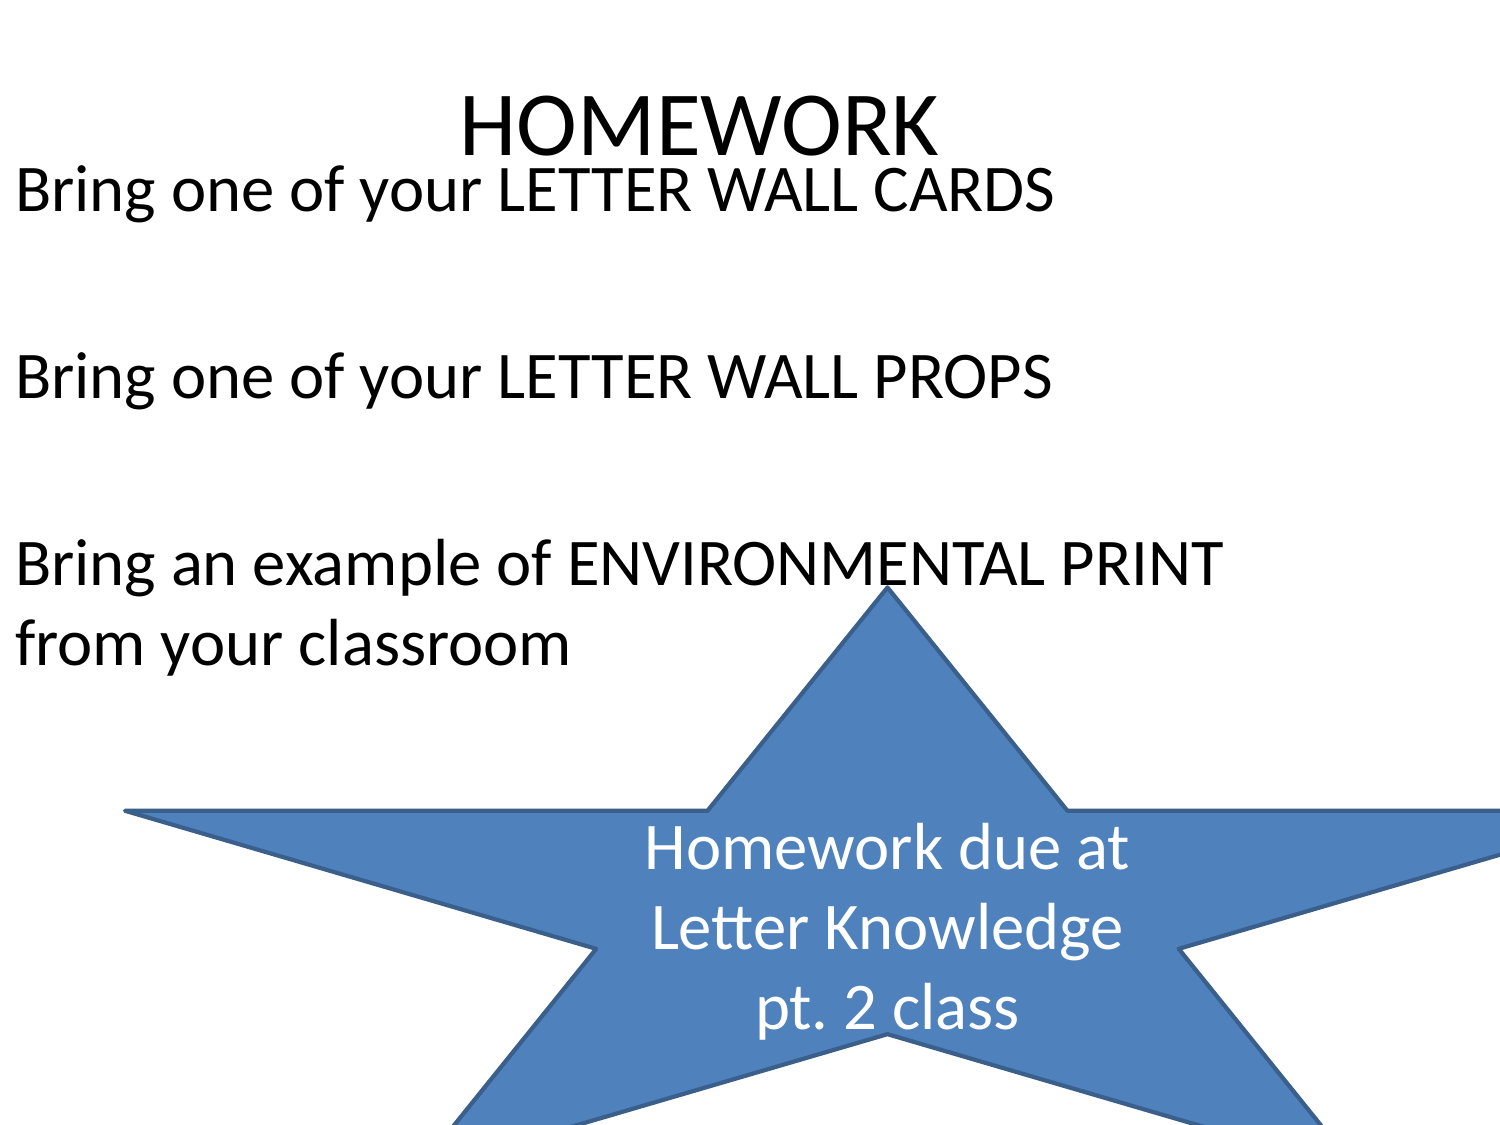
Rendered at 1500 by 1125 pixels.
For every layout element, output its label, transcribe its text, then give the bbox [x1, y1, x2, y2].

title HOMEWORK [24, 24, 1375, 213]
list Bring one of your LETTER WALL CARDS Bring one of your LETTER WALL PROPS Bring an example of ENVIRONMENTAL PRINT from your classroom [0, 137, 1350, 880]
text_box Homework due at Letter Knowledge pt. 2 class [122, 585, 1500, 1125]
